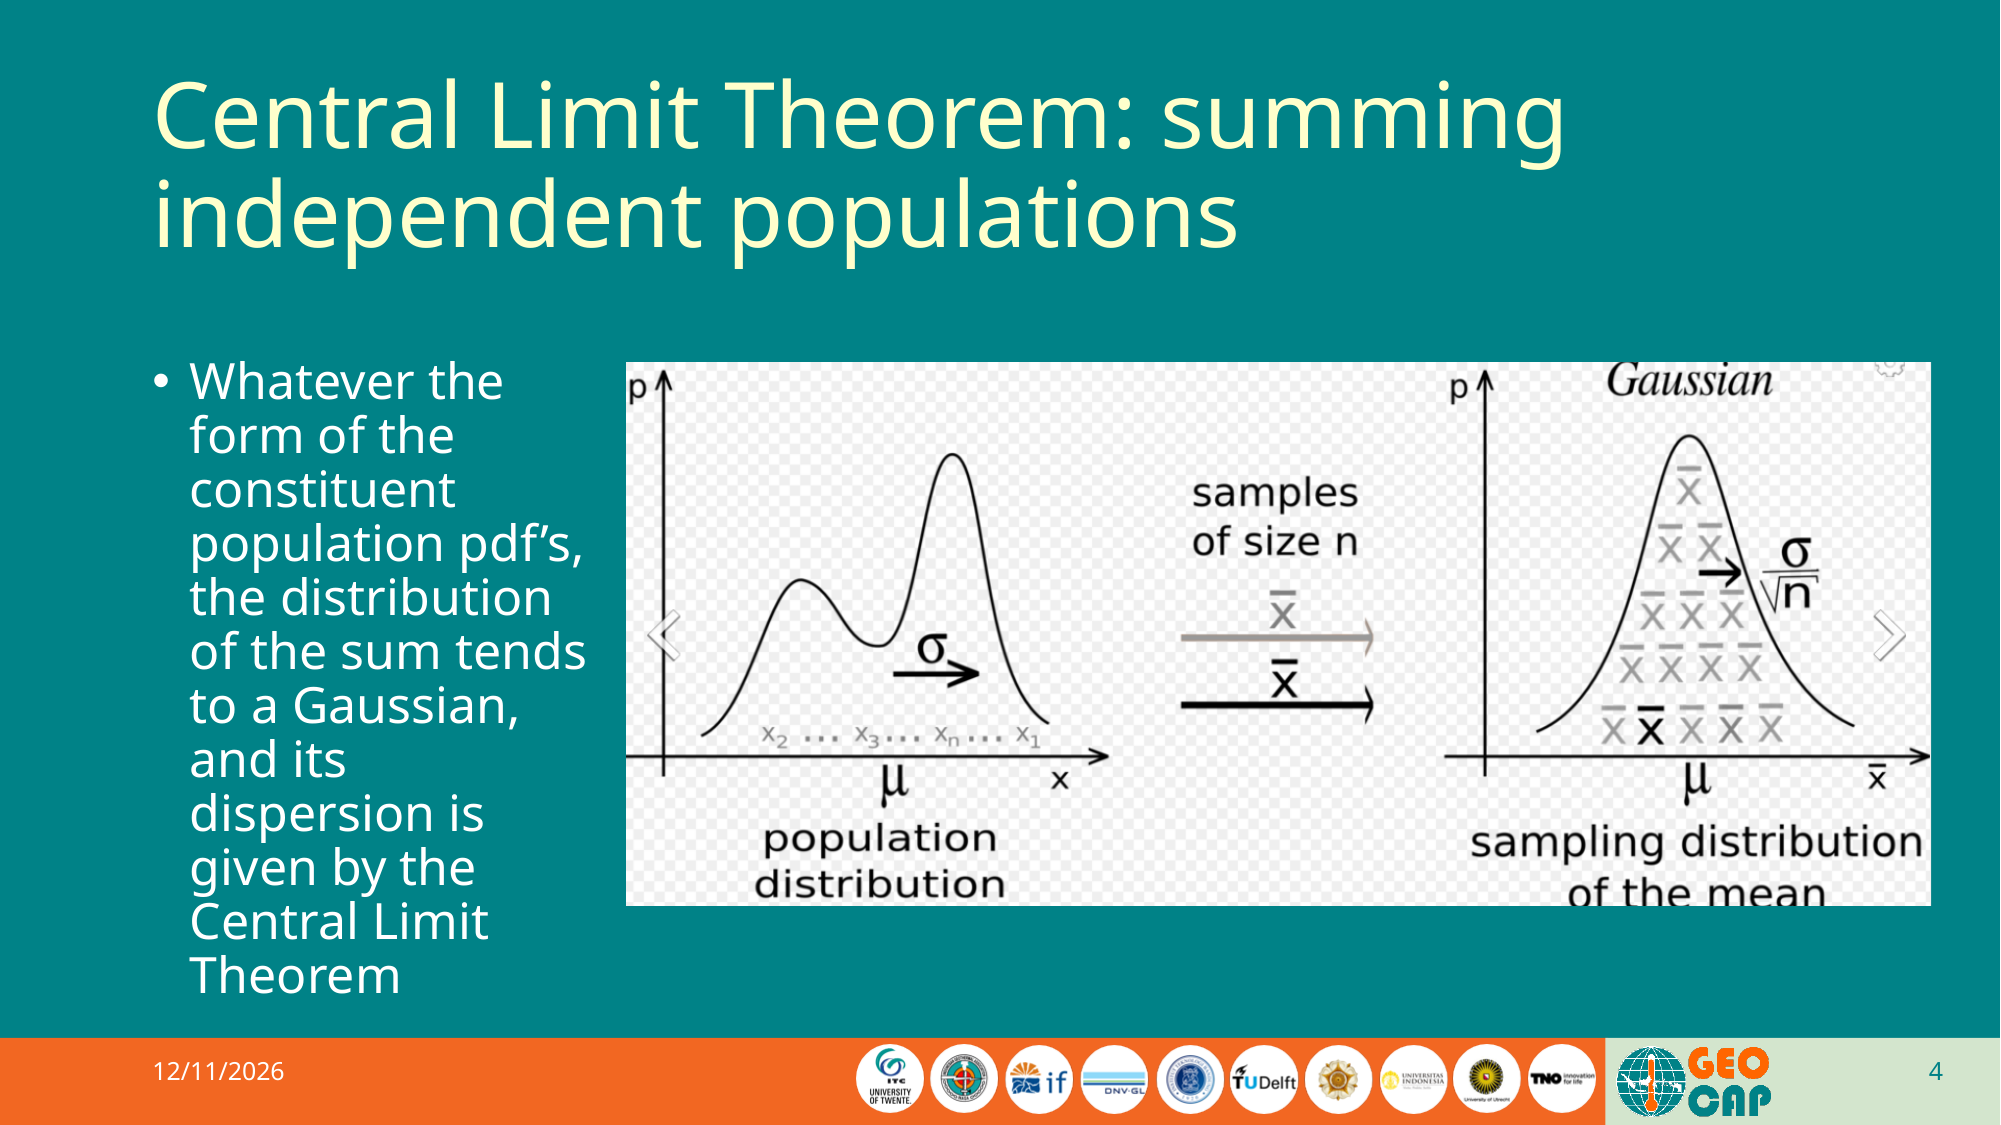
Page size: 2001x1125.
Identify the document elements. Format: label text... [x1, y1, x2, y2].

title Central Limit Theorem: summing independent populations [137, 59, 1863, 278]
picture [1616, 1046, 1771, 1117]
picture [626, 362, 1932, 906]
list Whatever the form of the constituent population pdf’s, the distribution of the sum tends to a Gaussian, and its dispersion is given by the Central Limit Theorem [137, 349, 606, 1021]
picture [856, 1044, 1596, 1114]
